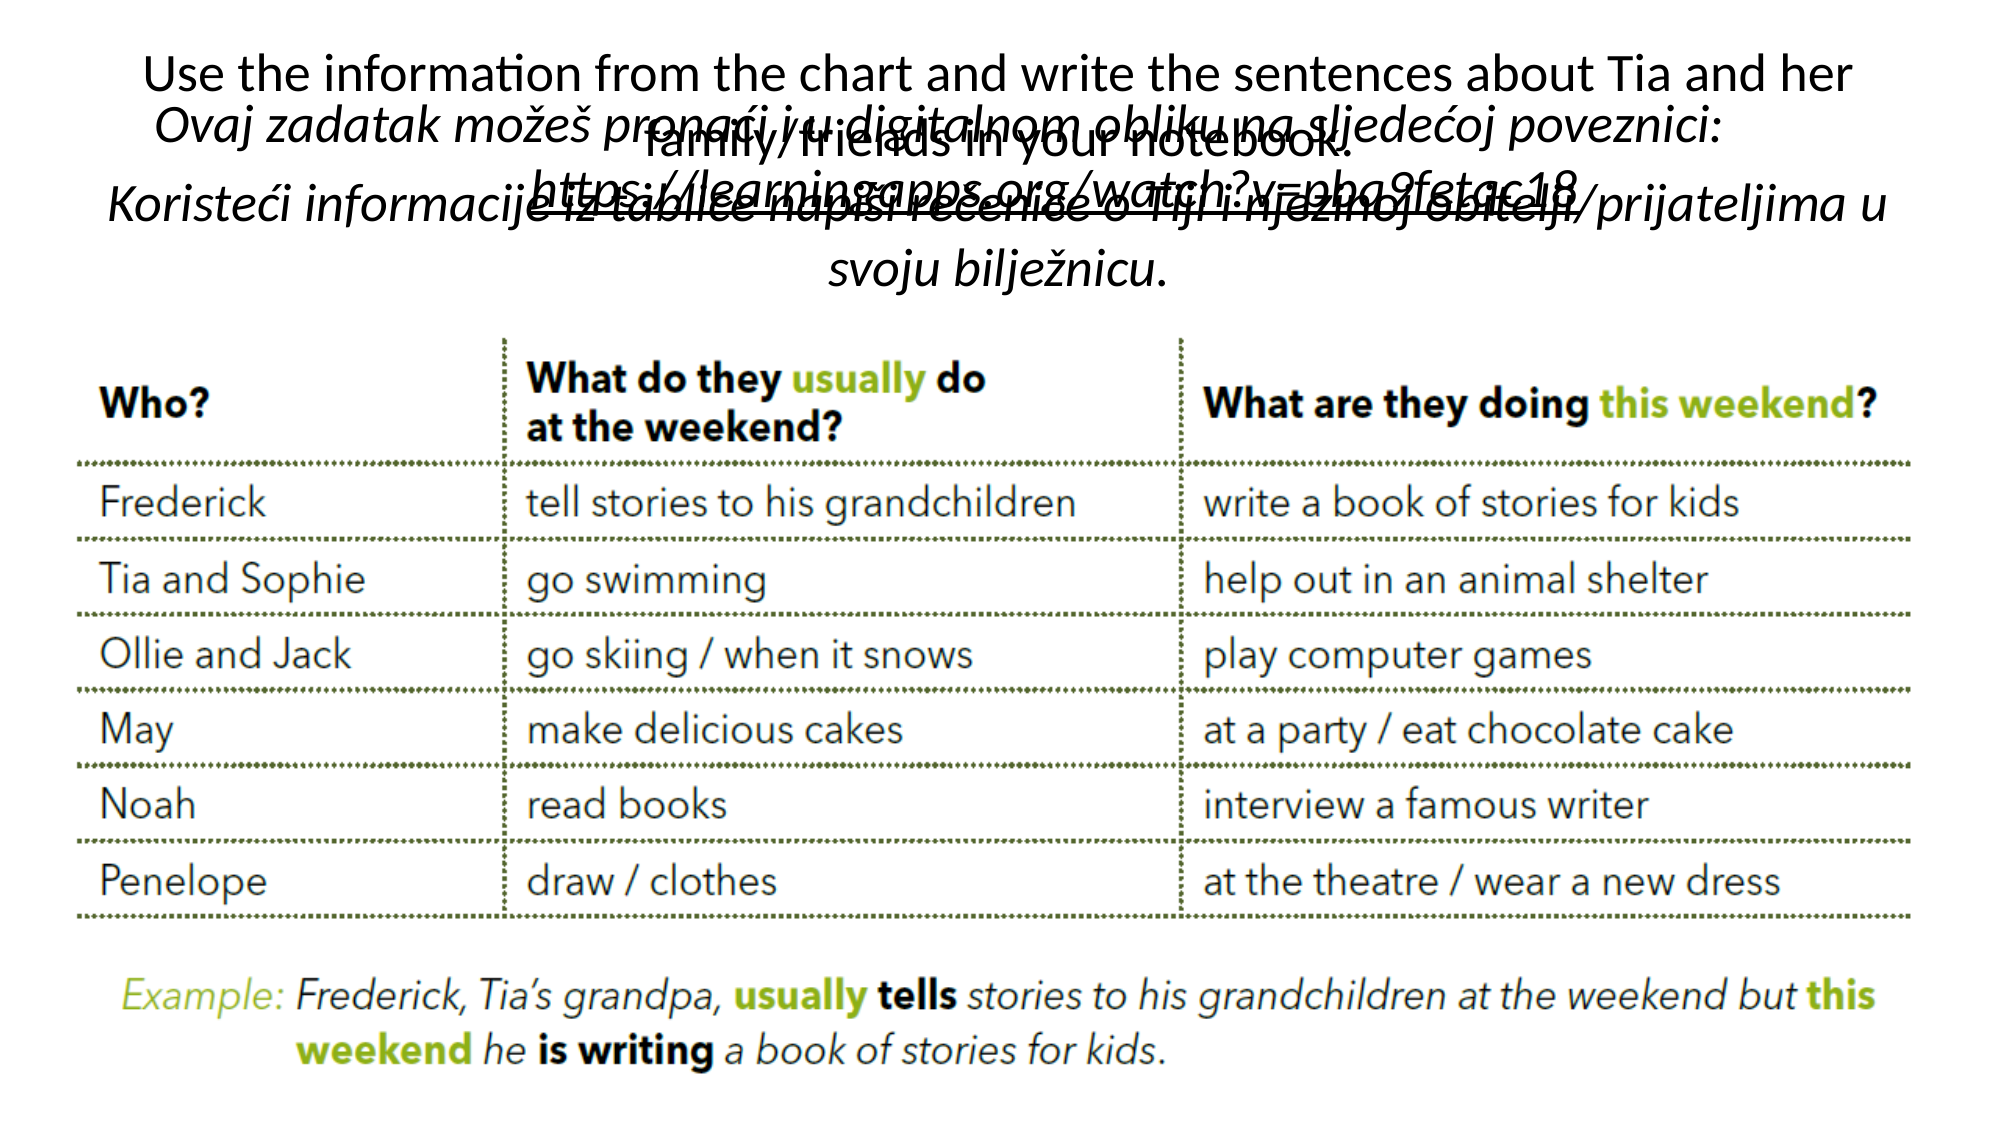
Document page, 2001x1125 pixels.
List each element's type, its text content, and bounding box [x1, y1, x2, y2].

picture [68, 307, 1931, 1105]
text_box Ovaj zadatak možeš pronaći i u digitalnom obliku na sljedećoj poveznici: https://learningapps.org/watch?v=pbq9fetqc18 [139, 81, 1983, 227]
text_box Use the information from the chart and write the sentences about Tia and her family/friends in your notebook. Koristeći informacije iz tablice napiši rečenice o Tiji i njezinoj obitelji/prijateljima u svoju bilježnicu. [46, 29, 1954, 305]
